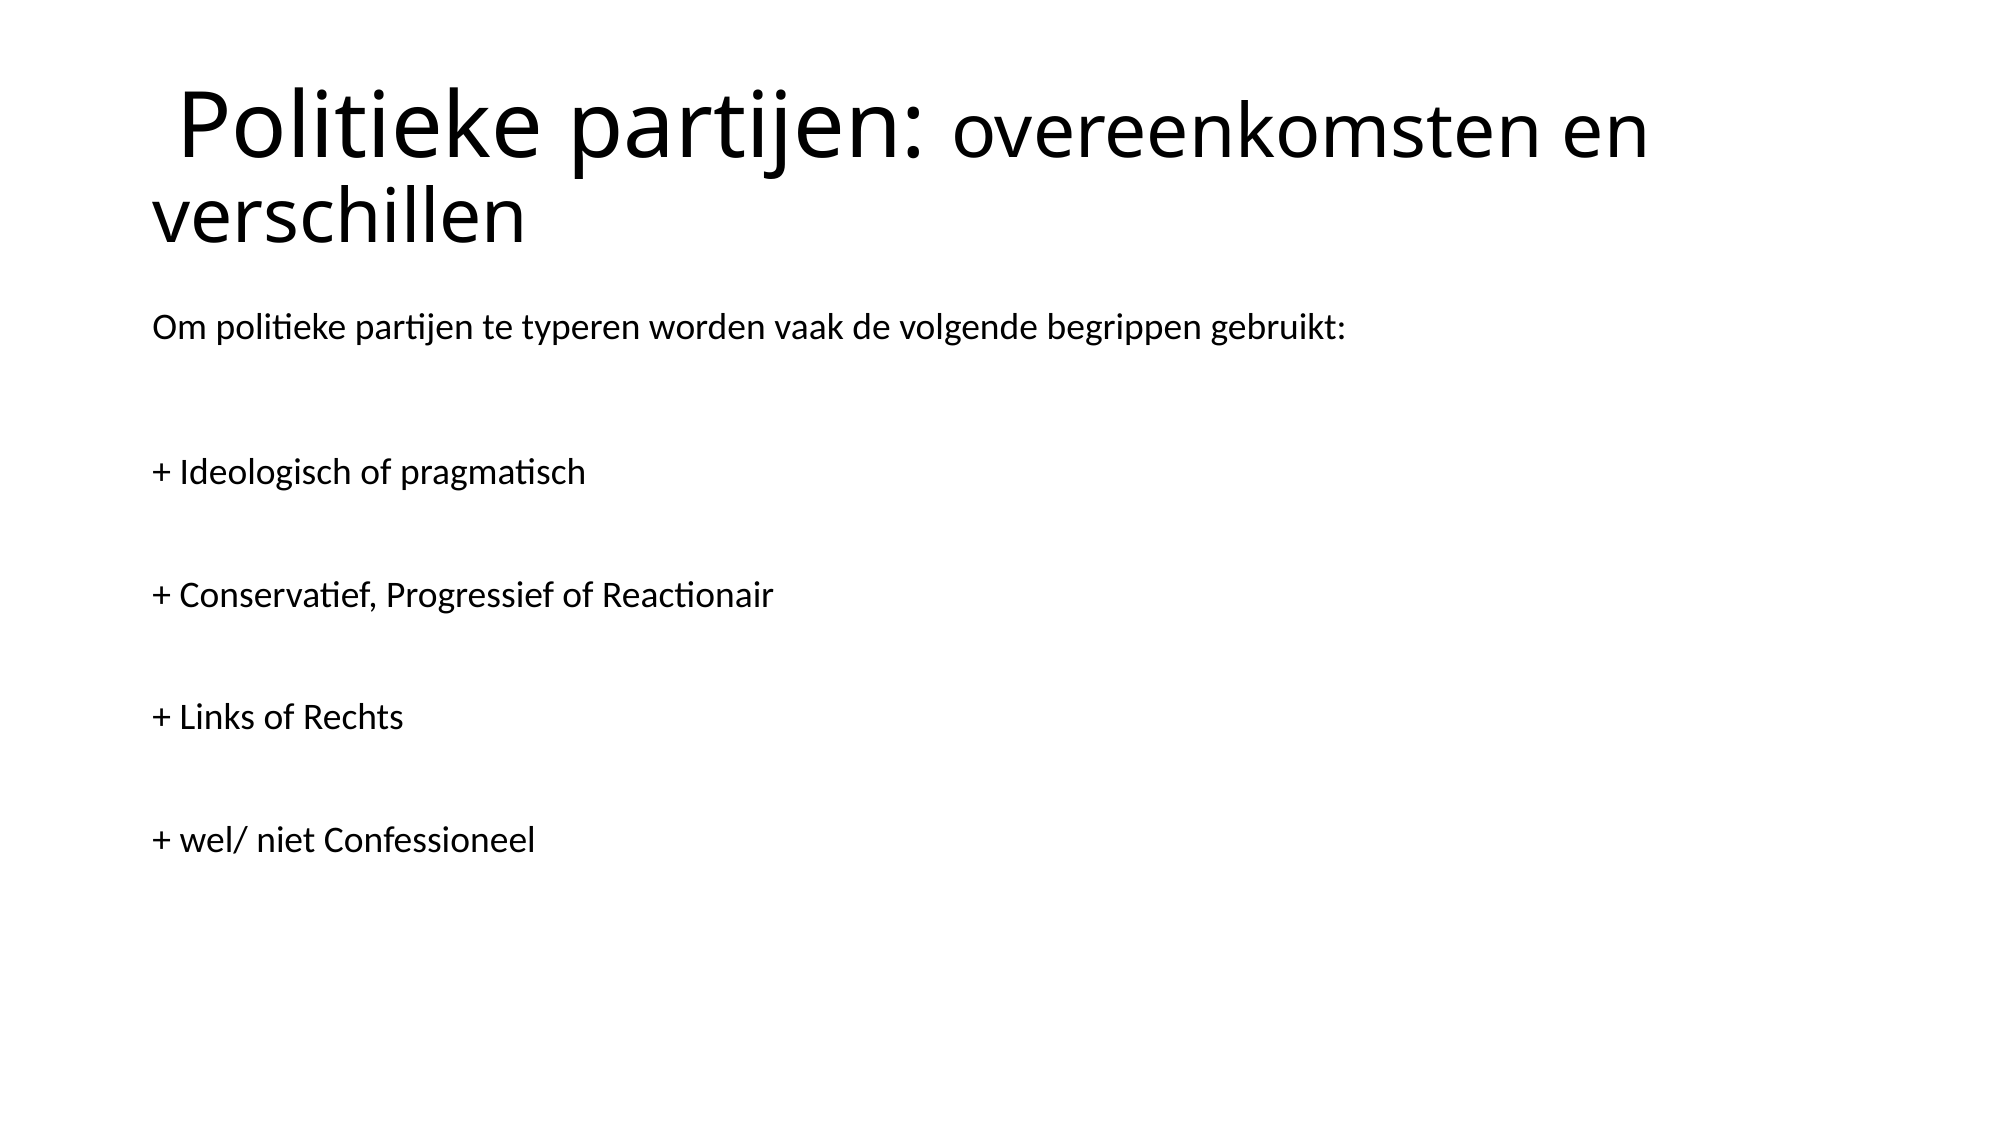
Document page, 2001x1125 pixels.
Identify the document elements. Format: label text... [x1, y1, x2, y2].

list Om politieke partijen te typeren worden vaak de volgende begrippen gebruikt: + Ideologisch of pragmatisch + Conservatief, Progressief of Reactionair + Links of Rechts + wel/ niet Confessioneel [137, 299, 1863, 1014]
title Politieke partijen: overeenkomsten en verschillen [137, 59, 1863, 278]
